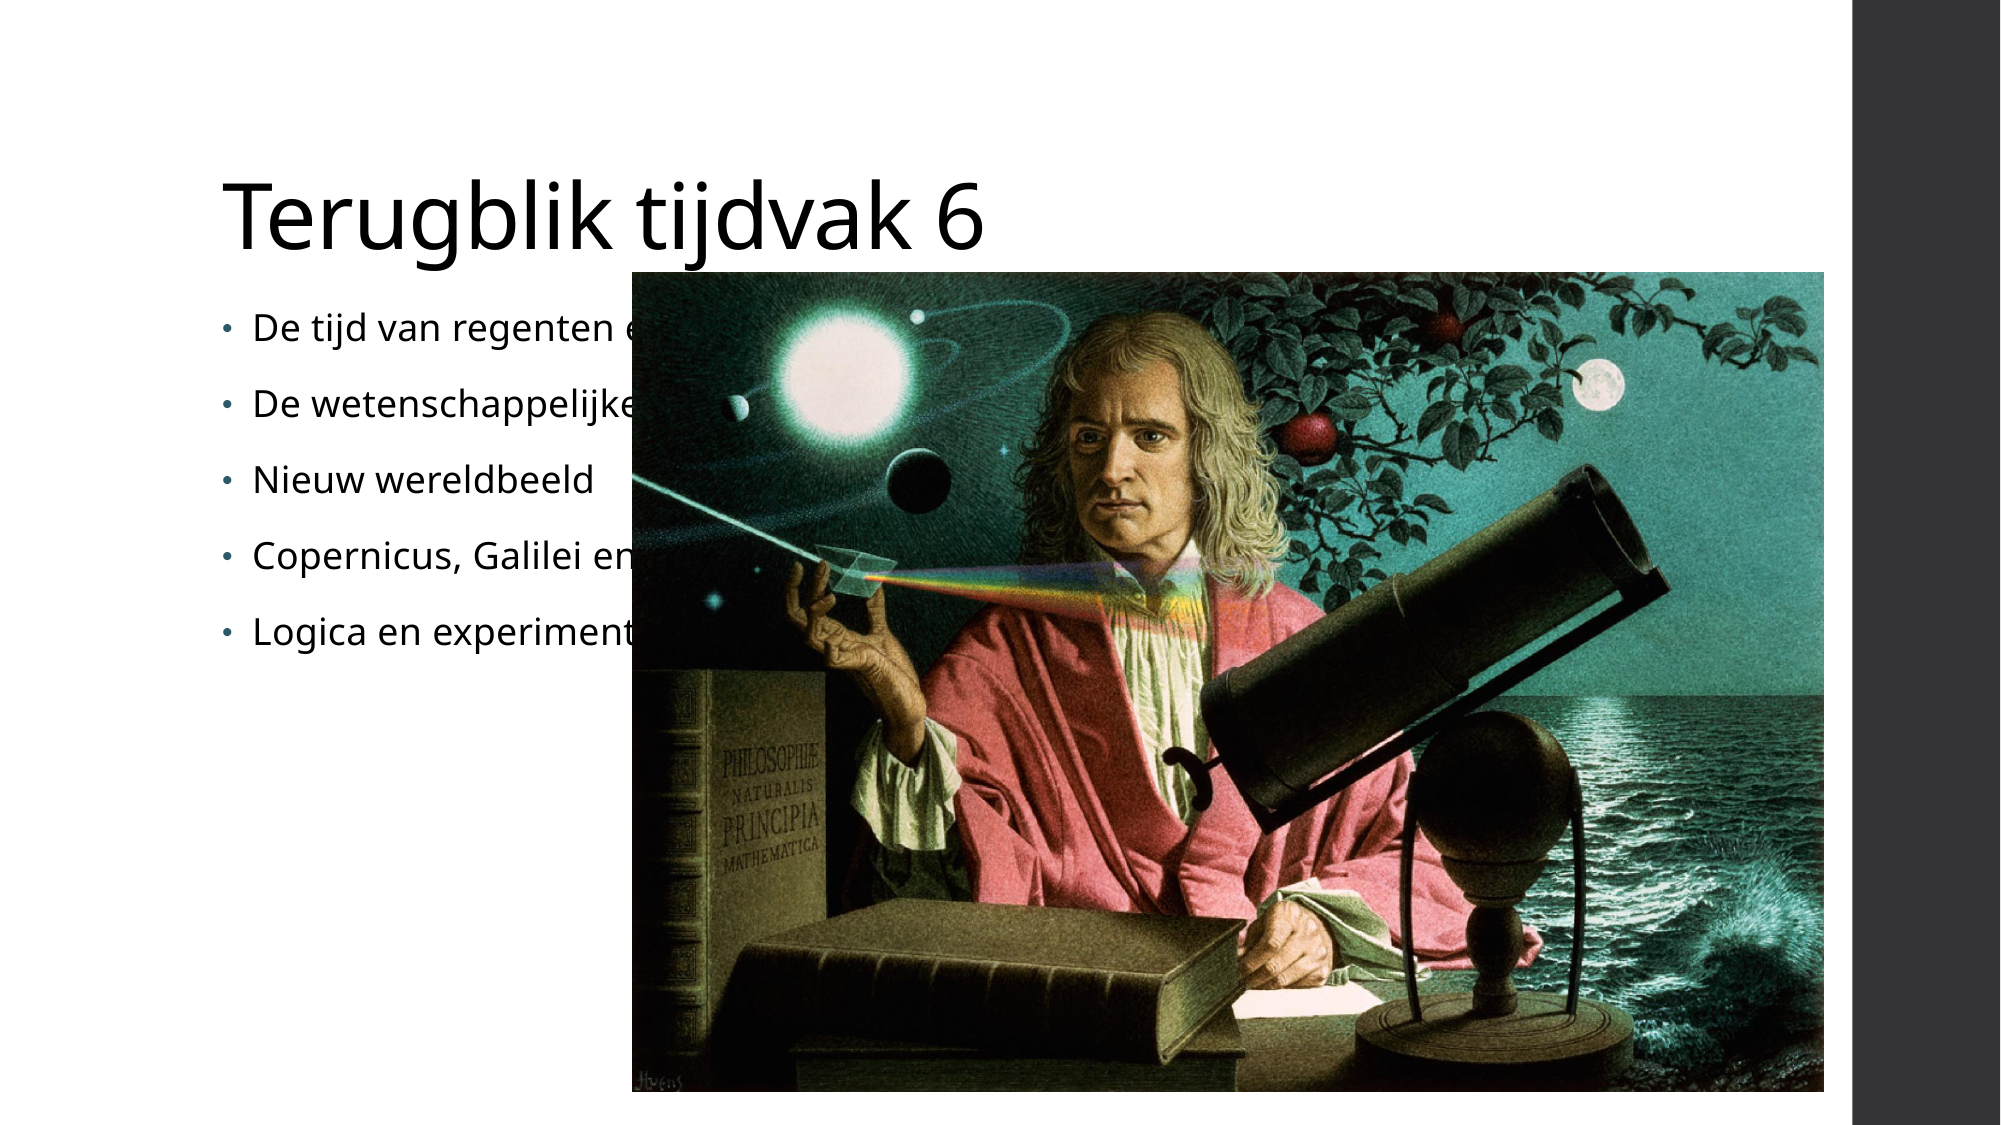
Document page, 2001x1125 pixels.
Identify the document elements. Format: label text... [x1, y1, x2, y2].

list De tijd van regenten en vorsten De wetenschappelijke revolutie Nieuw wereldbeeld Copernicus, Galilei en Newton Logica en experimenten [206, 299, 625, 1014]
picture [632, 272, 1824, 1092]
title Terugblik tijdvak 6 [206, 60, 1797, 278]
